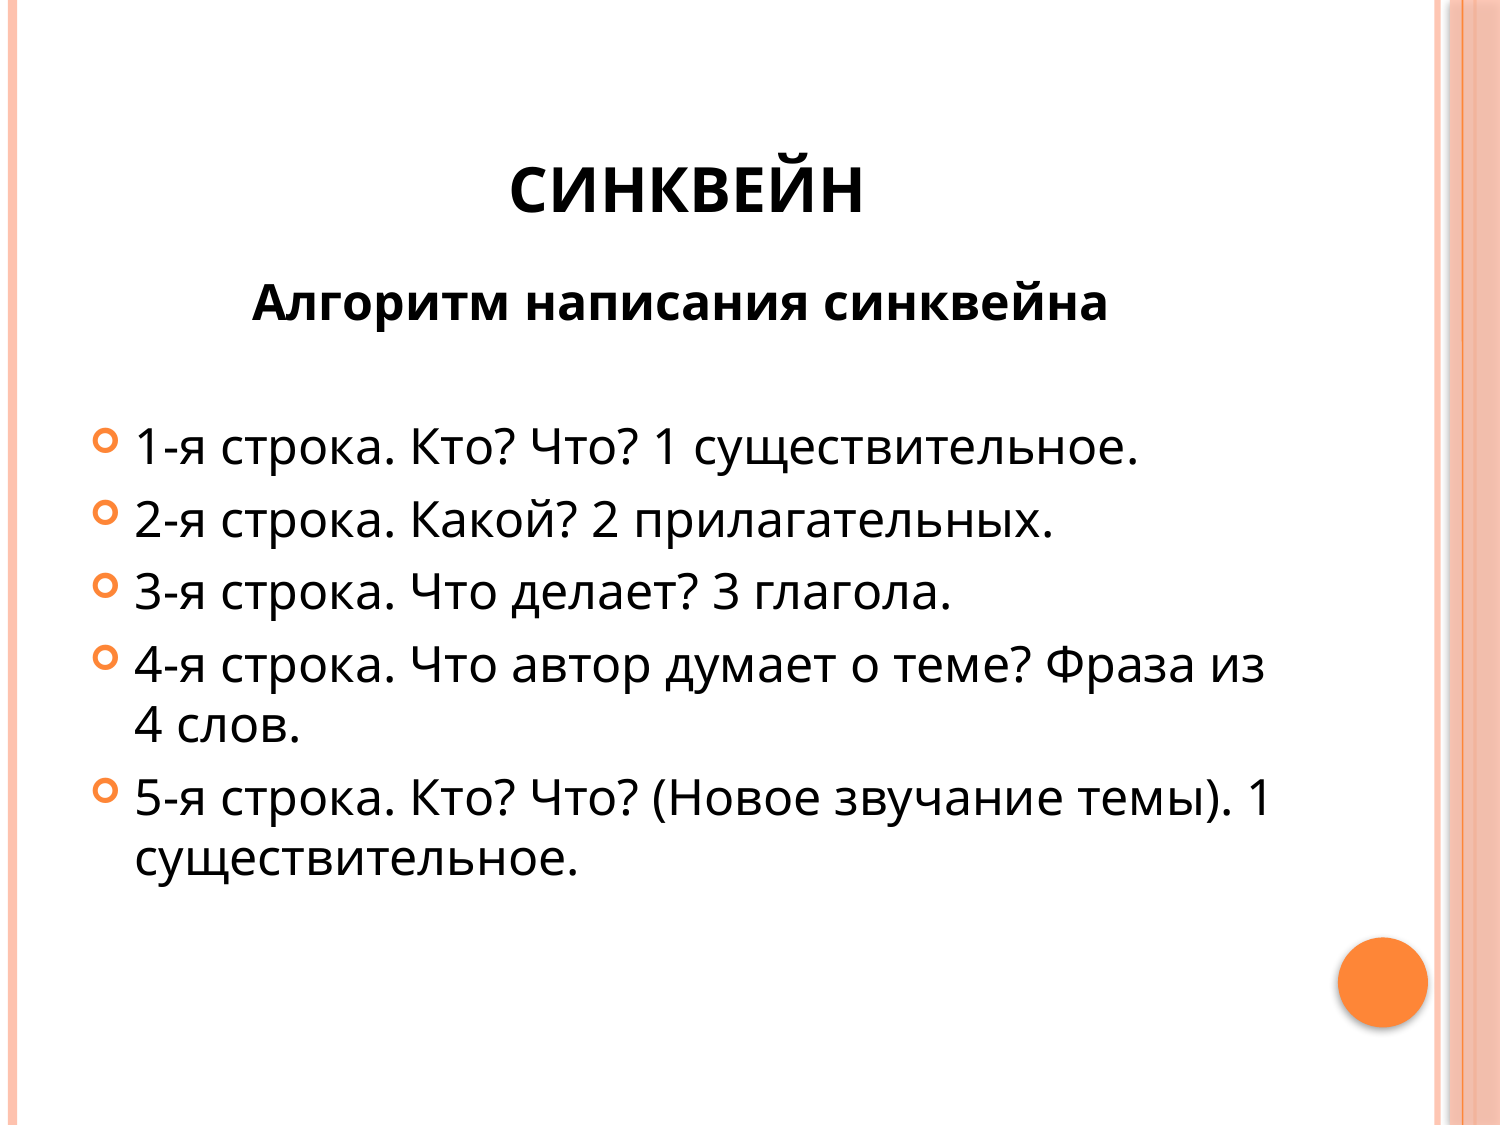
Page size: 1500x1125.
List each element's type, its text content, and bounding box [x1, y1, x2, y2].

title СИНКВЕЙН [75, 45, 1300, 233]
list Алгоритм написания синквейна 1-я строка. Кто? Что? 1 существительное. 2-я строка. Какой? 2 прилагательных. 3-я строка. Что делает? 3 глагола. 4-я строка. Что автор думает о теме? Фраза из 4 слов. 5-я строка. Кто? Что? (Новое звучание темы). 1 существительное. [75, 262, 1300, 1062]
